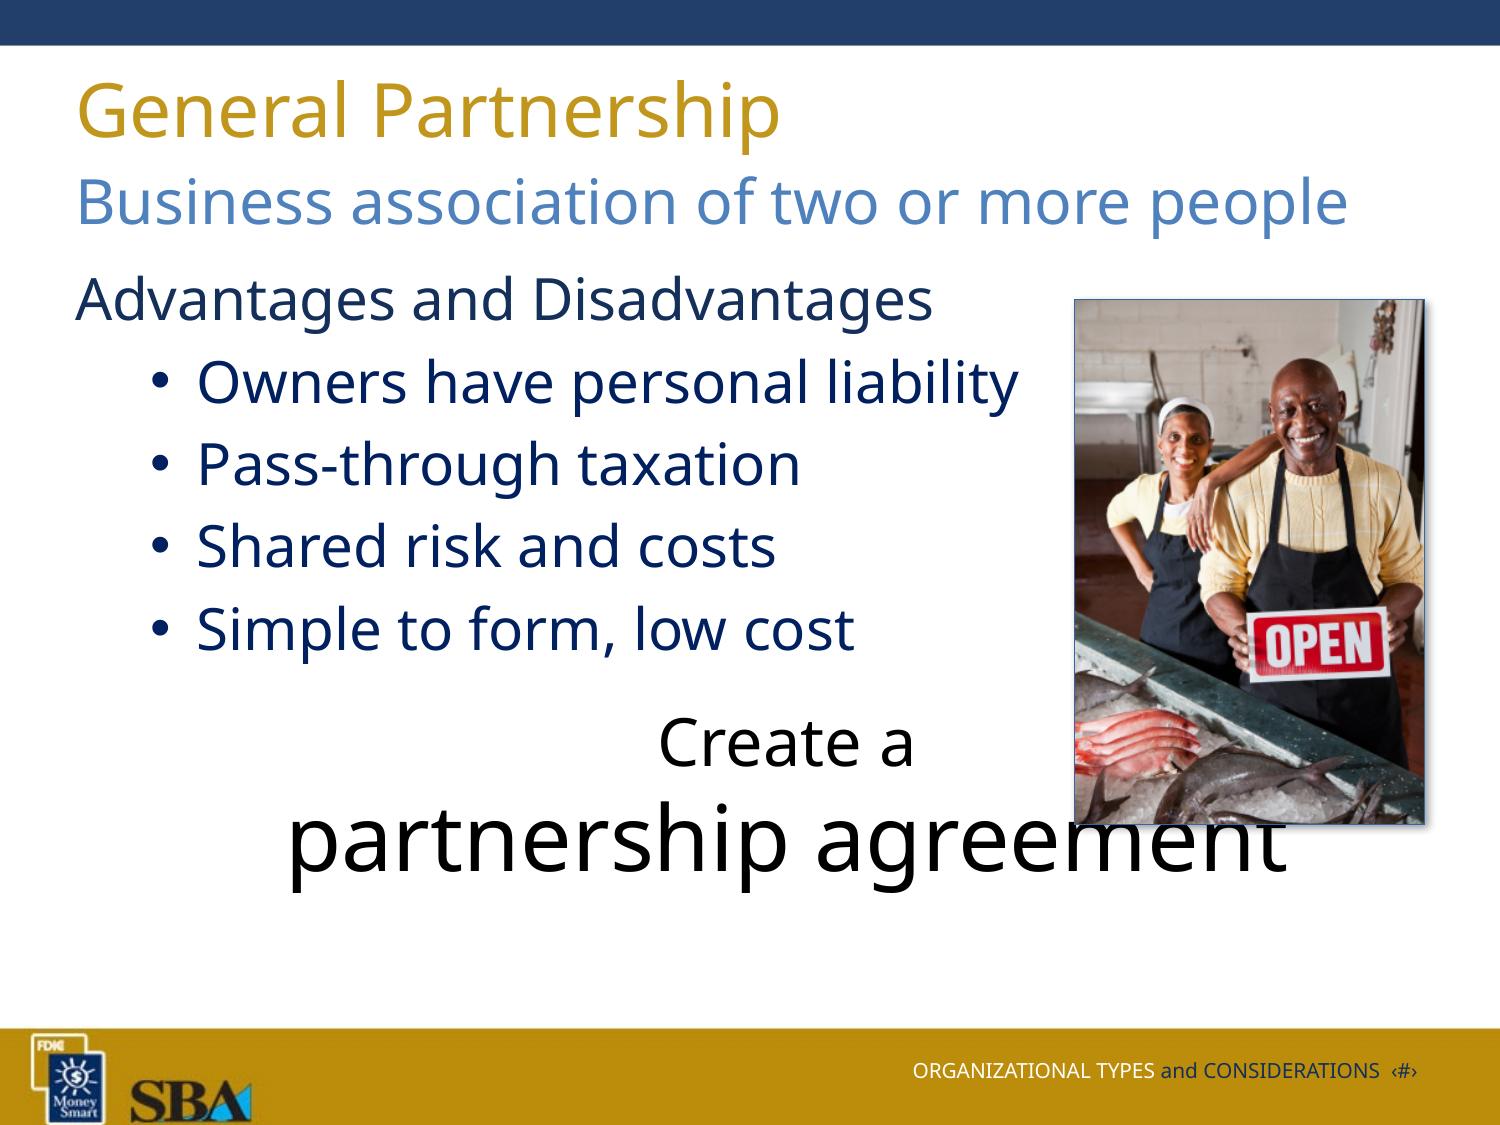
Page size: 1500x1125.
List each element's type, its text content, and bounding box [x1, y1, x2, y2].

picture [0, 0, 1500, 1125]
title General Partnership [74, 61, 1426, 161]
list Business association of two or more people Advantages and Disadvantages Owners have personal liability Pass-through taxation Shared risk and costs Simple to form, low cost Create a partnership agreement [74, 161, 1500, 1026]
picture [1074, 299, 1426, 825]
